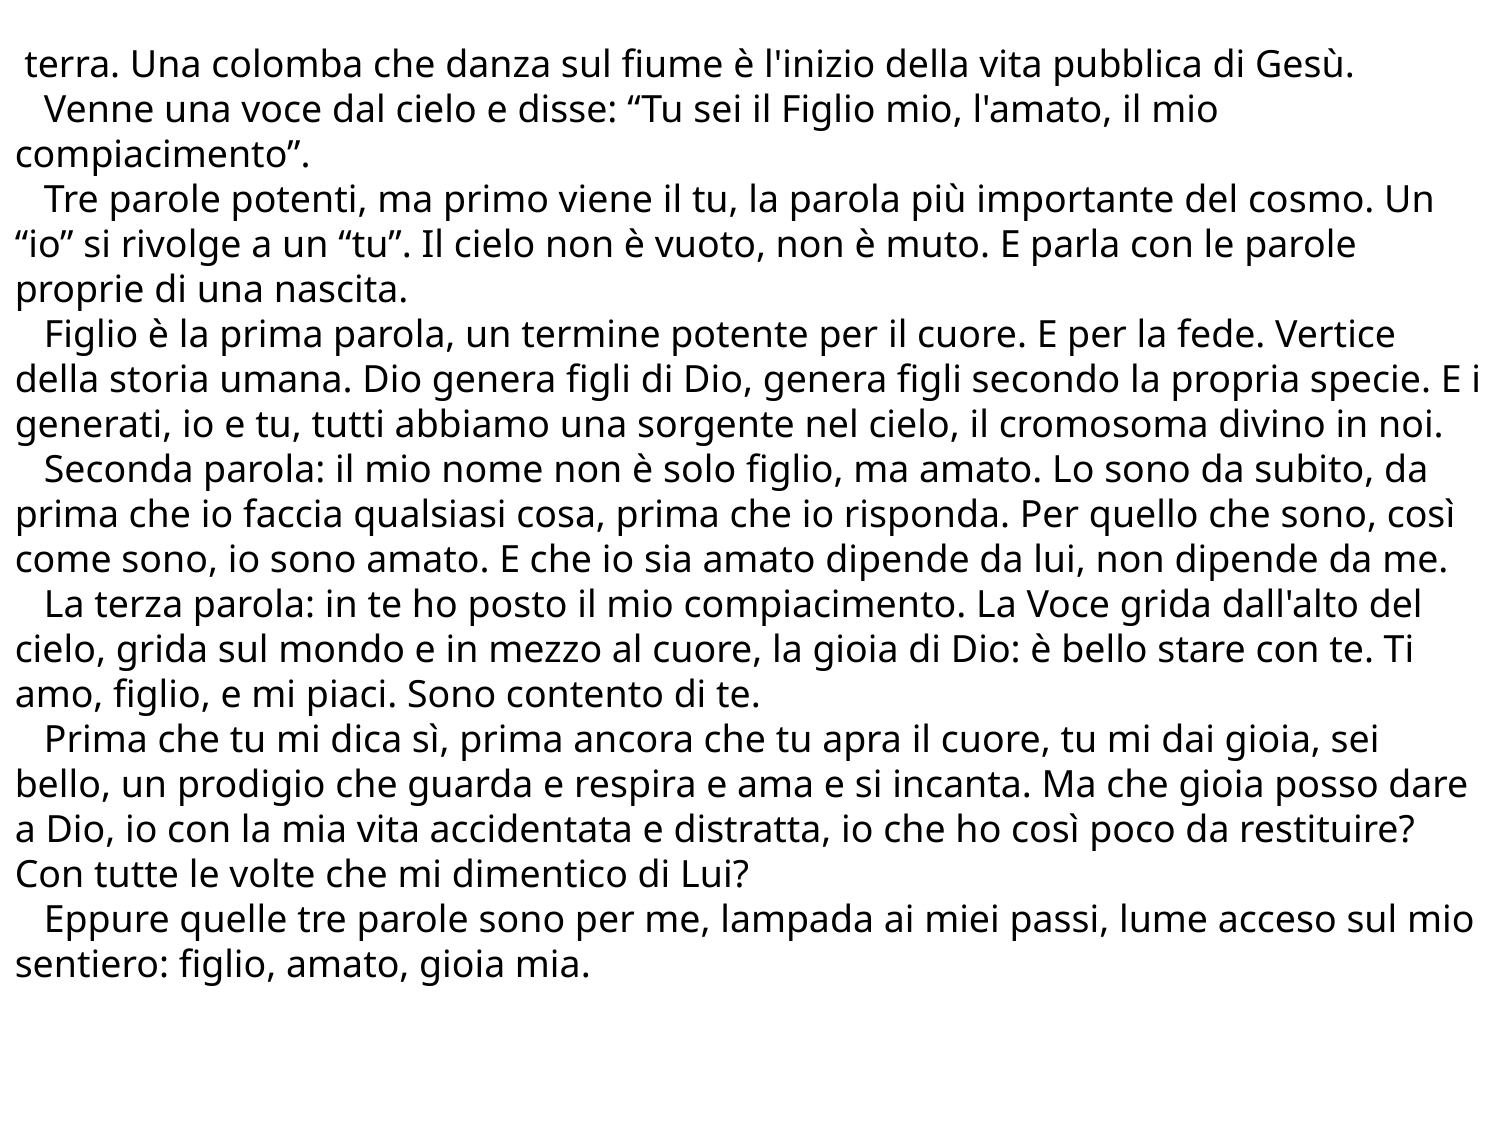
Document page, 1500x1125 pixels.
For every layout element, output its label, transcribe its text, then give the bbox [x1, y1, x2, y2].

text_box terra. Una colomba che danza sul fiume è l'inizio della vita pubblica di Gesù. Venne una voce dal cielo e disse: “Tu sei il Figlio mio, l'amato, il mio compiacimento”. Tre parole potenti, ma primo viene il tu, la parola più importante del cosmo. Un “io” si rivolge a un “tu”. Il cielo non è vuoto, non è muto. E parla con le parole proprie di una nascita. Figlio è la prima parola, un termine potente per il cuore. E per la fede. Vertice della storia umana. Dio genera figli di Dio, genera figli secondo la propria specie. E i generati, io e tu, tutti abbiamo una sorgente nel cielo, il cromosoma divino in noi. Seconda parola: il mio nome non è solo figlio, ma amato. Lo sono da subito, da prima che io faccia qualsiasi cosa, prima che io risponda. Per quello che sono, così come sono, io sono amato. E che io sia amato dipende da lui, non dipende da me. La terza parola: in te ho posto il mio compiacimento. La Voce grida dall'alto del cielo, grida sul mondo e in mezzo al cuore, la gioia di Dio: è bello stare con te. Ti amo, figlio, e mi piaci. Sono contento di te. Prima che tu mi dica sì, prima ancora che tu apra il cuore, tu mi dai gioia, sei bello, un prodigio che guarda e respira e ama e si incanta. Ma che gioia posso dare a Dio, io con la mia vita accidentata e distratta, io che ho così poco da restituire? Con tutte le volte che mi dimentico di Lui? Eppure quelle tre parole sono per me, lampada ai miei passi, lume acceso sul mio sentiero: figlio, amato, gioia mia. [0, 32, 1500, 992]
